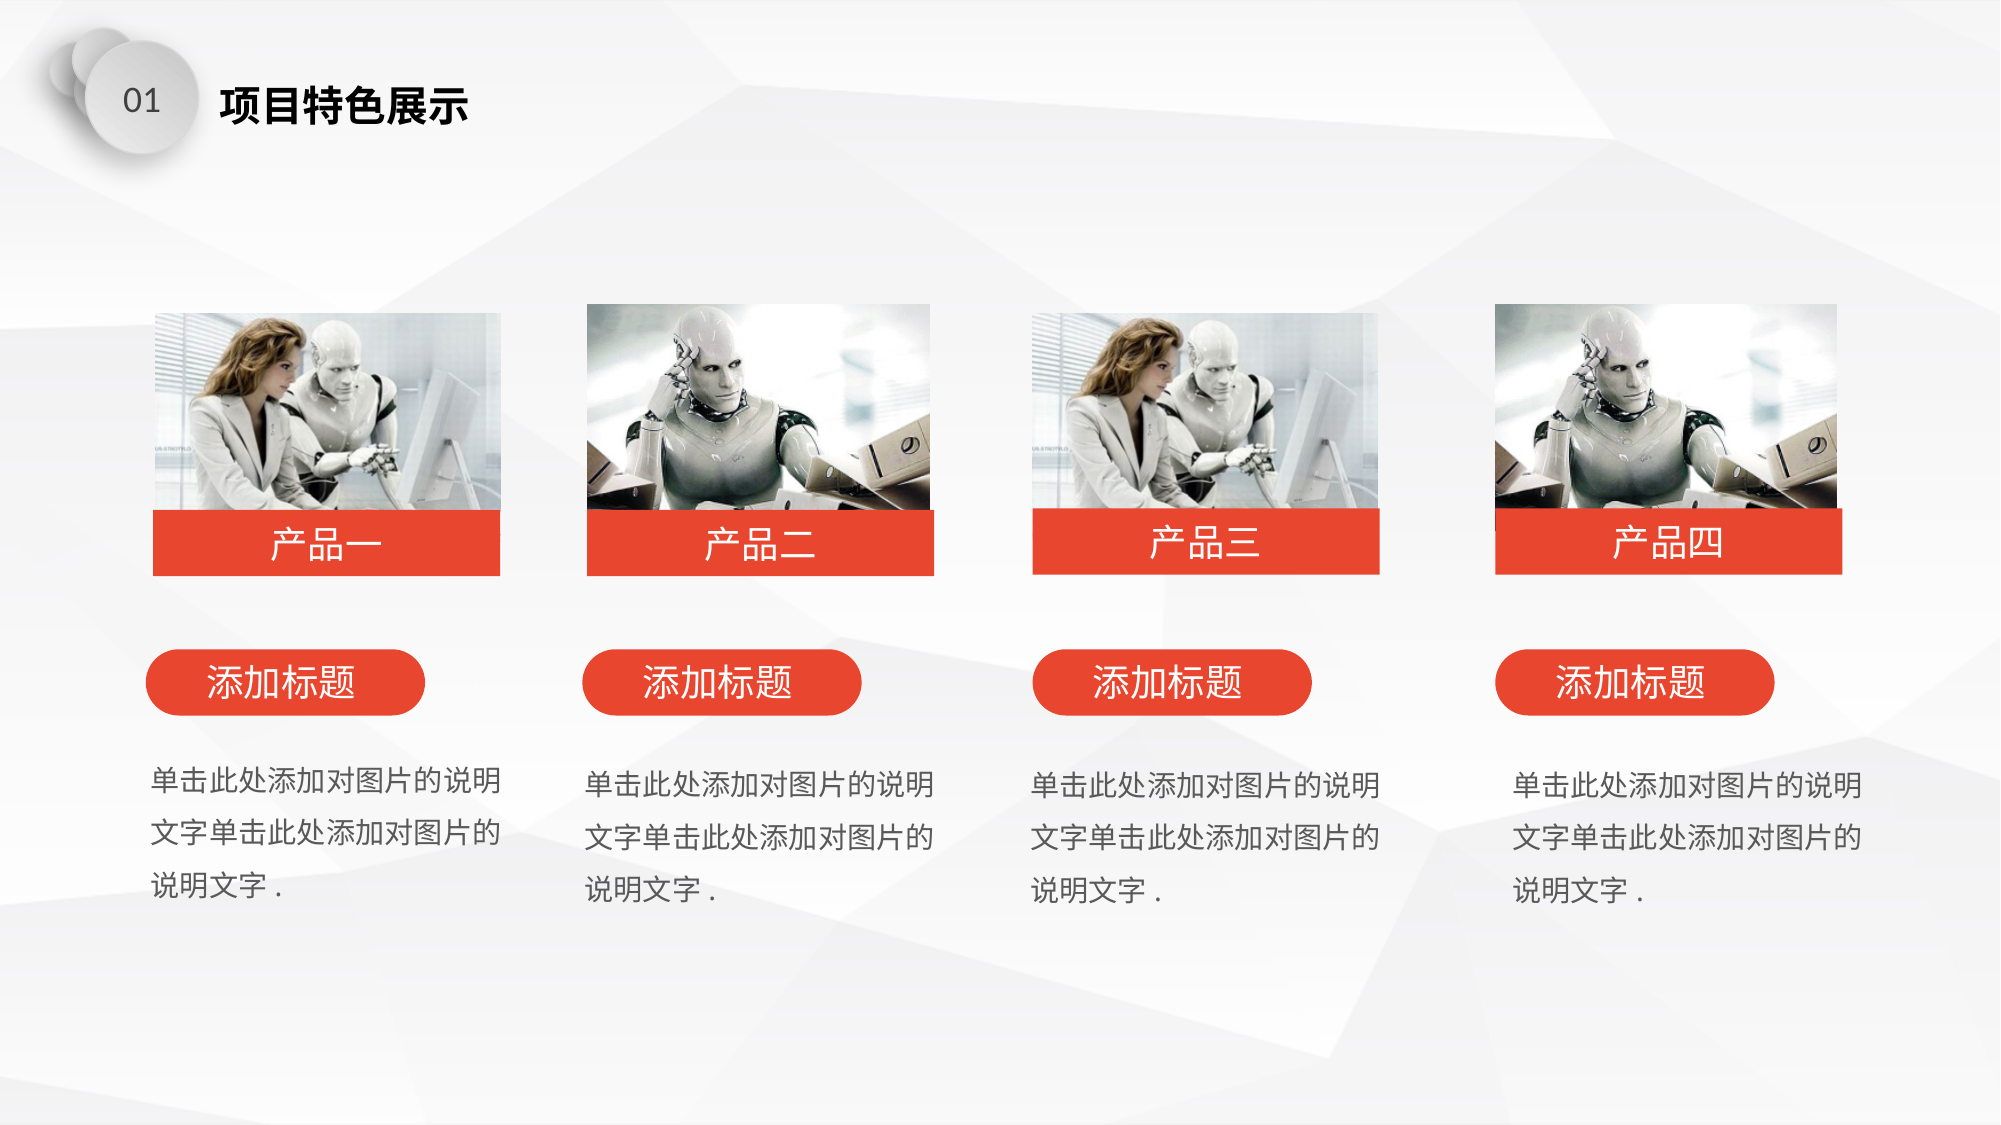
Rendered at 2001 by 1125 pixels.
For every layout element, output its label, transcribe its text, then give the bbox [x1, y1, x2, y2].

text_box 单击此处添加对图片的说明文字单击此处添加对图片的说明文字. [1011, 740, 1402, 1006]
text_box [145, 649, 426, 716]
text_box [582, 649, 862, 716]
text_box 单击此处添加对图片的说明文字单击此处添加对图片的说明文字. [1493, 740, 1884, 1006]
text_box 单击此处添加对图片的说明文字单击此处添加对图片的说明文字. [565, 739, 956, 1006]
text_box 产品一 [152, 509, 501, 577]
text_box 产品四 [1494, 507, 1843, 576]
picture [0, 0, 2001, 1125]
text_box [1495, 649, 1775, 716]
text_box 项目特色展示 [199, 72, 491, 138]
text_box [49, 28, 199, 154]
text_box 产品二 [586, 509, 935, 577]
text_box 产品三 [1032, 507, 1381, 576]
text_box 单击此处添加对图片的说明文字单击此处添加对图片的说明文字. [132, 735, 522, 1002]
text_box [1032, 649, 1312, 716]
